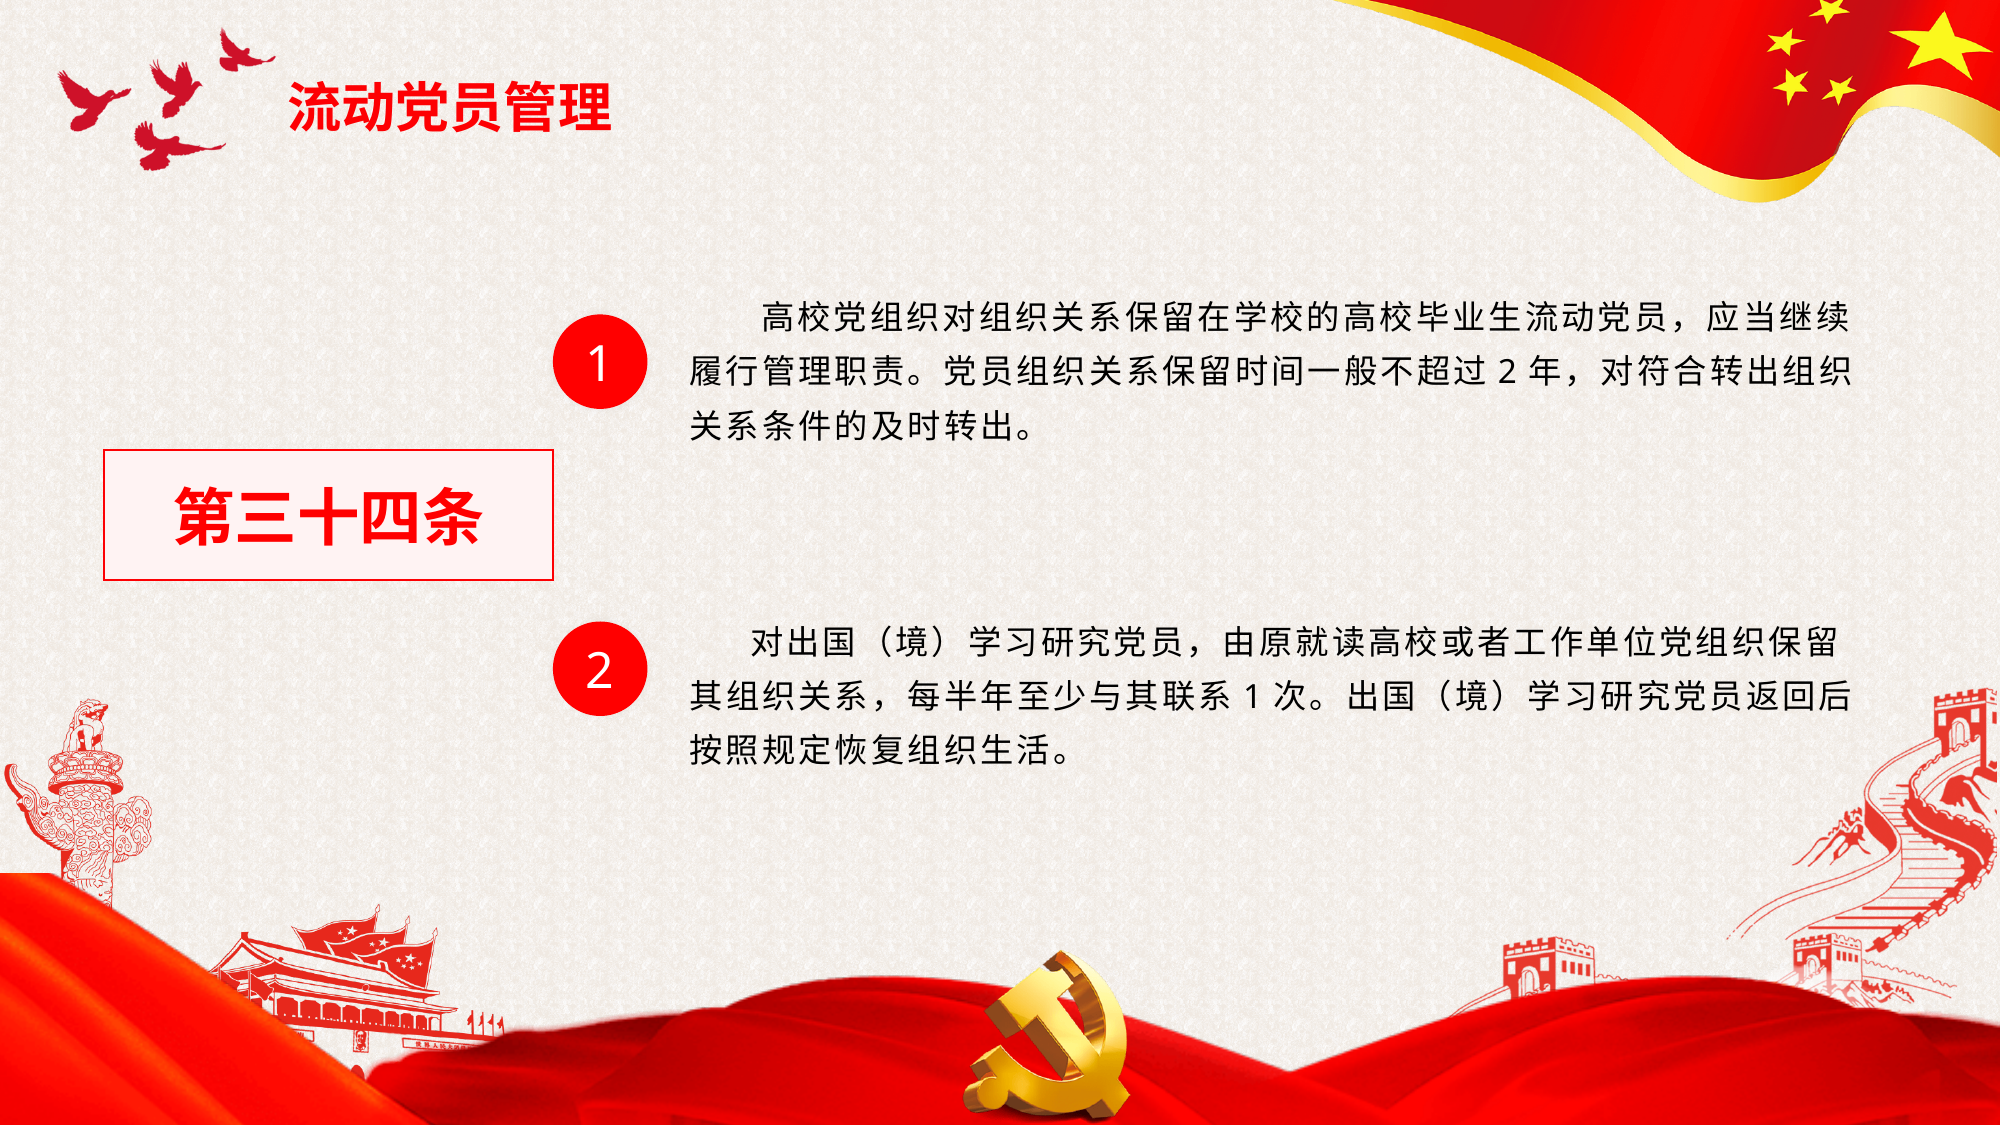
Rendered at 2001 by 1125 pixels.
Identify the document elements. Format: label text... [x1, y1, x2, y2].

text_box 2 [551, 620, 649, 718]
text_box 第三十四条 [103, 449, 554, 581]
picture [0, 0, 2000, 1125]
text_box 流动党员管理 [267, 63, 788, 149]
text_box 1 [551, 313, 649, 410]
text_box 对出国（境）学习研究党员，由原就读高校或者工作单位党组织保留其组织关系，每半年至少与其联系1次。出国（境）学习研究党员返回后按照规定恢复组织生活。 [672, 598, 1874, 823]
text_box 高校党组织对组织关系保留在学校的高校毕业生流动党员，应当继续履行管理职责。党员组织关系保留时间一般不超过2年，对符合转出组织关系条件的及时转出。 [672, 273, 1887, 486]
